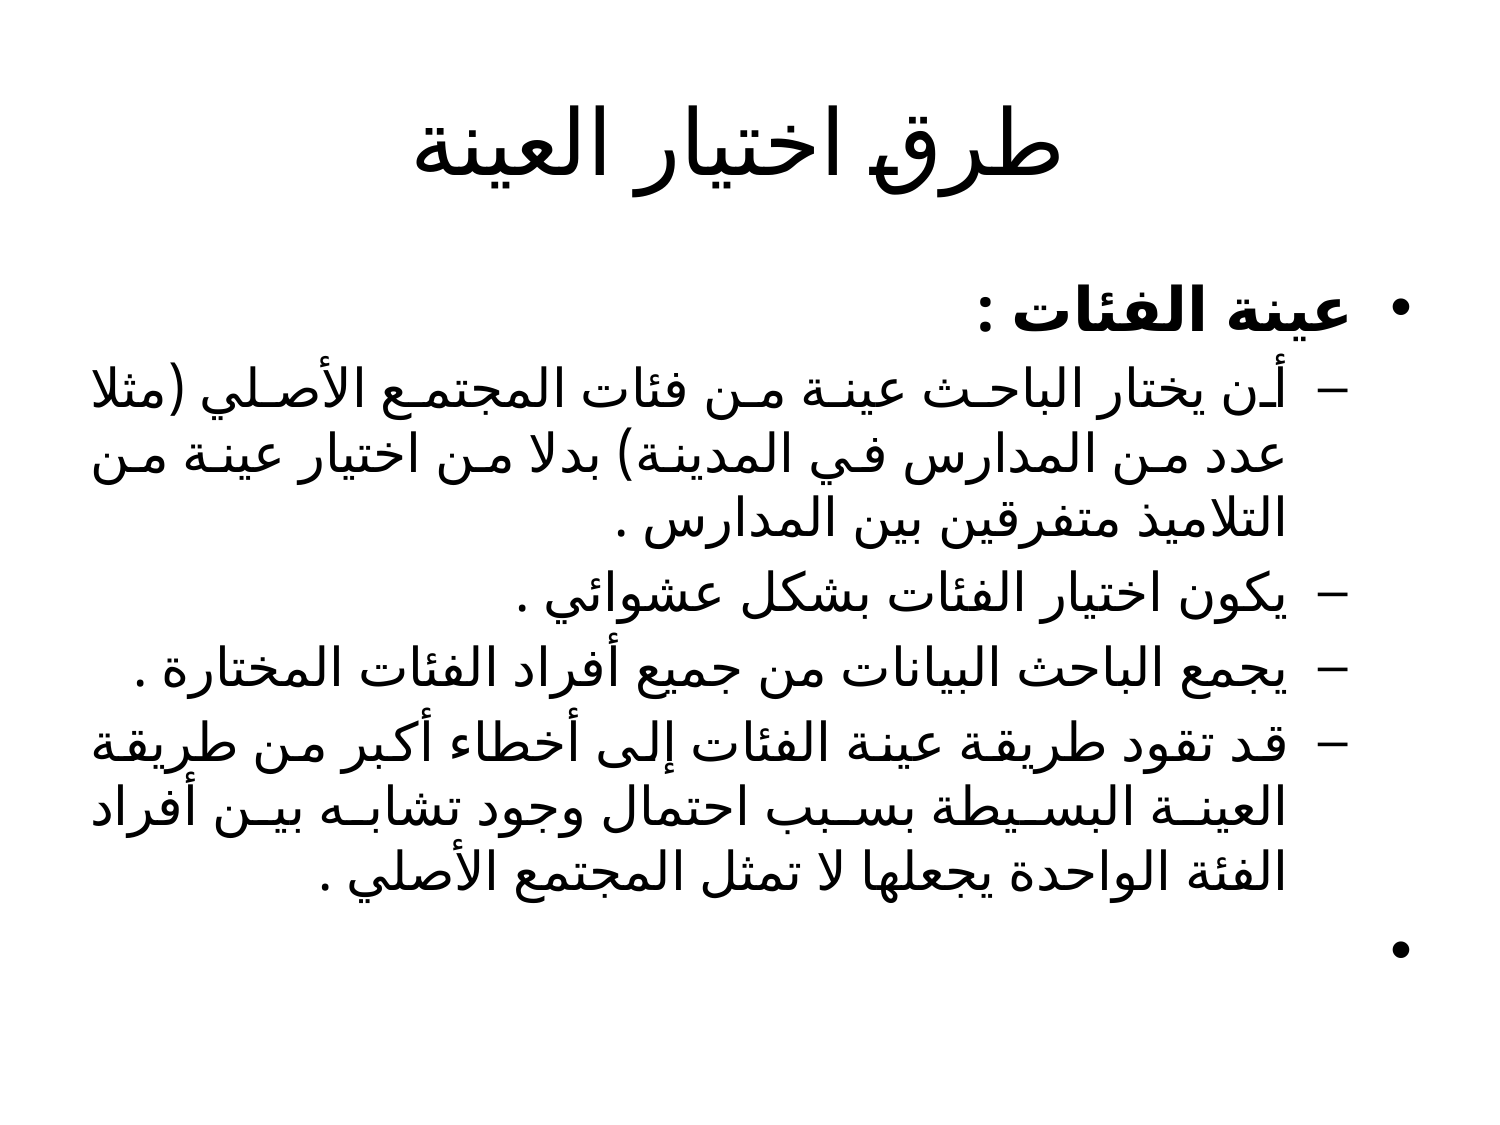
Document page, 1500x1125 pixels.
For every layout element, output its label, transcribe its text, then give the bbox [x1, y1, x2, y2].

list عينة الفئات : أن يختار الباحث عينة من فئات المجتمع الأصلي (مثلا عدد من المدارس في المدينة) بدلا من اختيار عينة من التلاميذ متفرقين بين المدارس . يكون اختيار الفئات بشكل عشوائي . يجمع الباحث البيانات من جميع أفراد الفئات المختارة . قد تقود طريقة عينة الفئات إلى أخطاء أكبر من طريقة العينة البسيطة بسبب احتمال وجود تشابه بين أفراد الفئة الواحدة يجعلها لا تمثل المجتمع الأصلي . [75, 262, 1425, 1005]
title طرق اختيار العينة [75, 45, 1425, 233]
